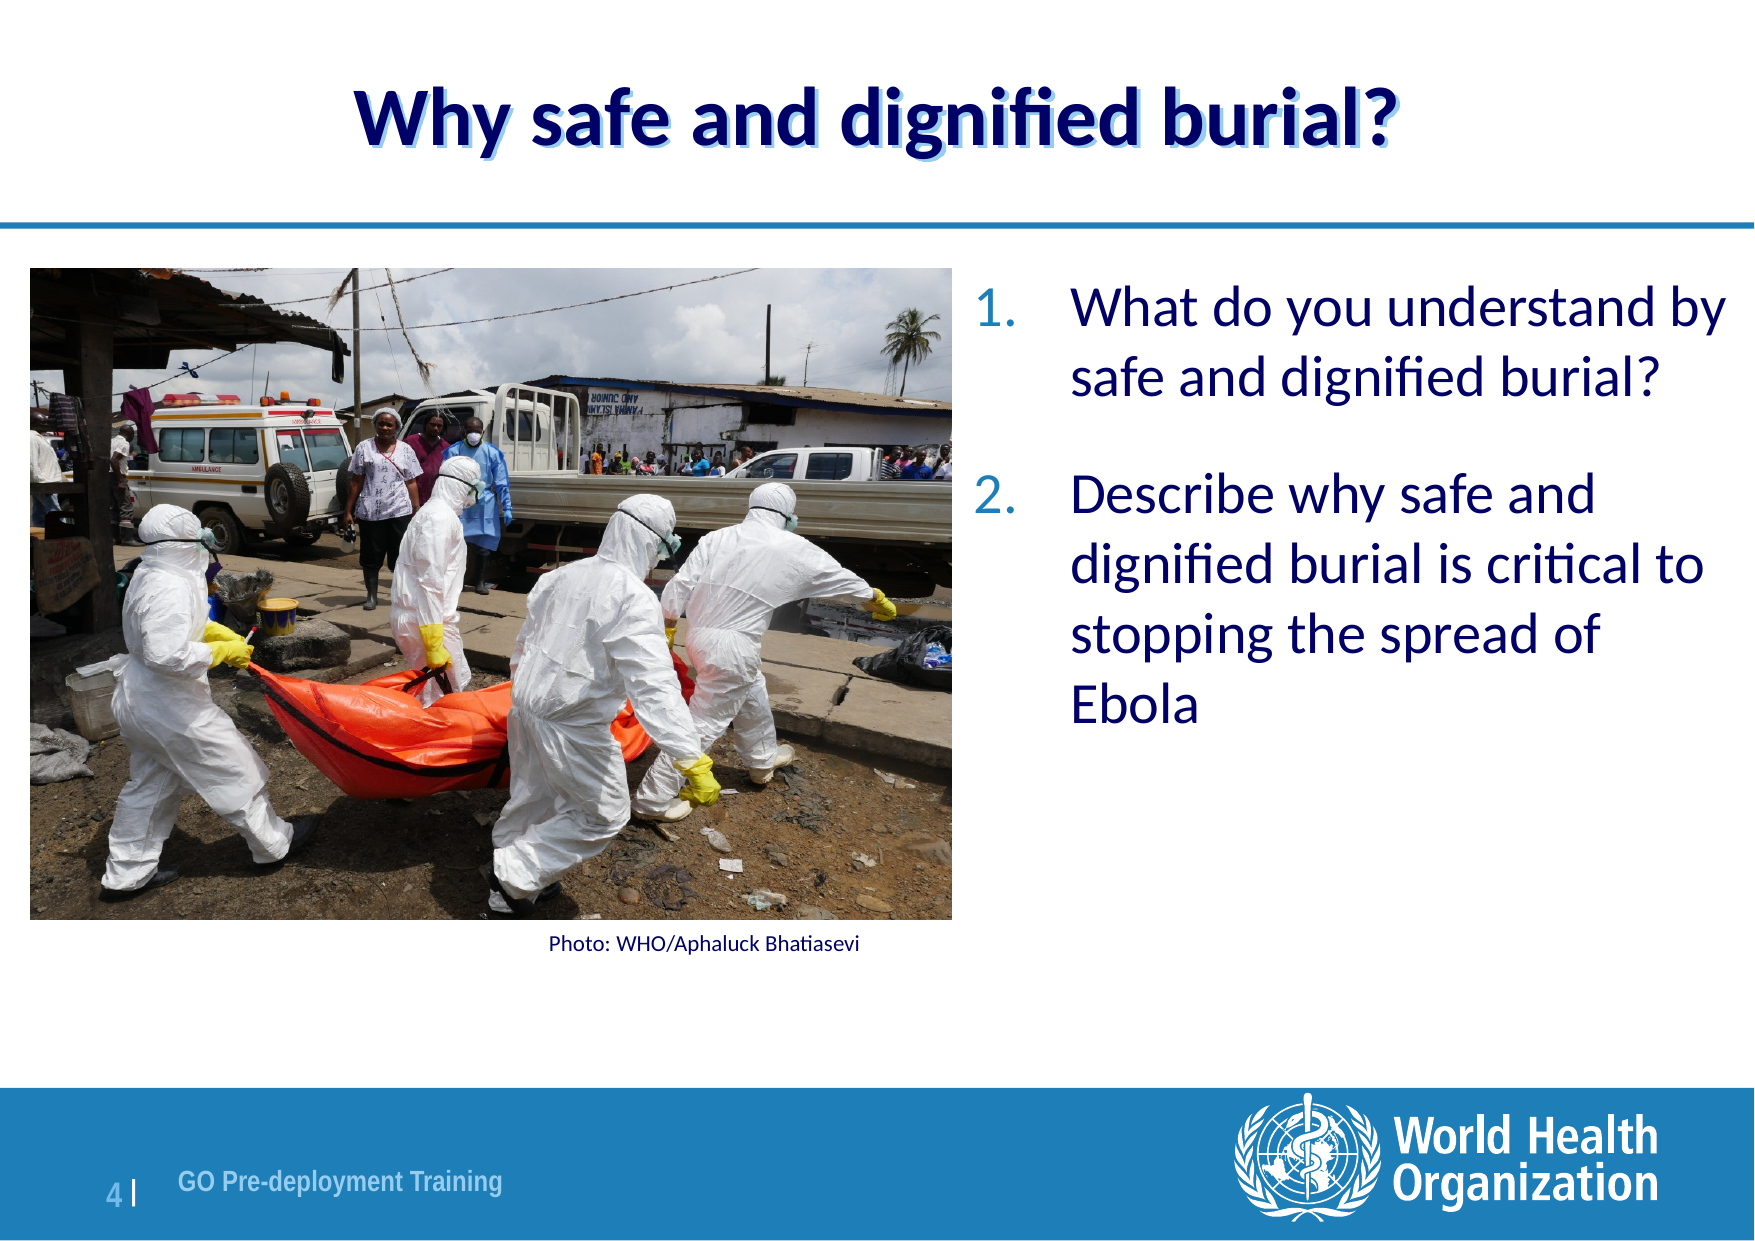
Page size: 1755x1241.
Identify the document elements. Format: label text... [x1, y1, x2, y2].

title Why safe and dignified burial? [0, 0, 1755, 224]
picture [30, 268, 952, 920]
list What do you understand by safe and dignified burial? Describe why safe and dignified burial is critical to stopping the spread of Ebola [973, 268, 1741, 1052]
text_box Photo: WHO/Aphaluck Bhatiasevi [531, 919, 1002, 965]
